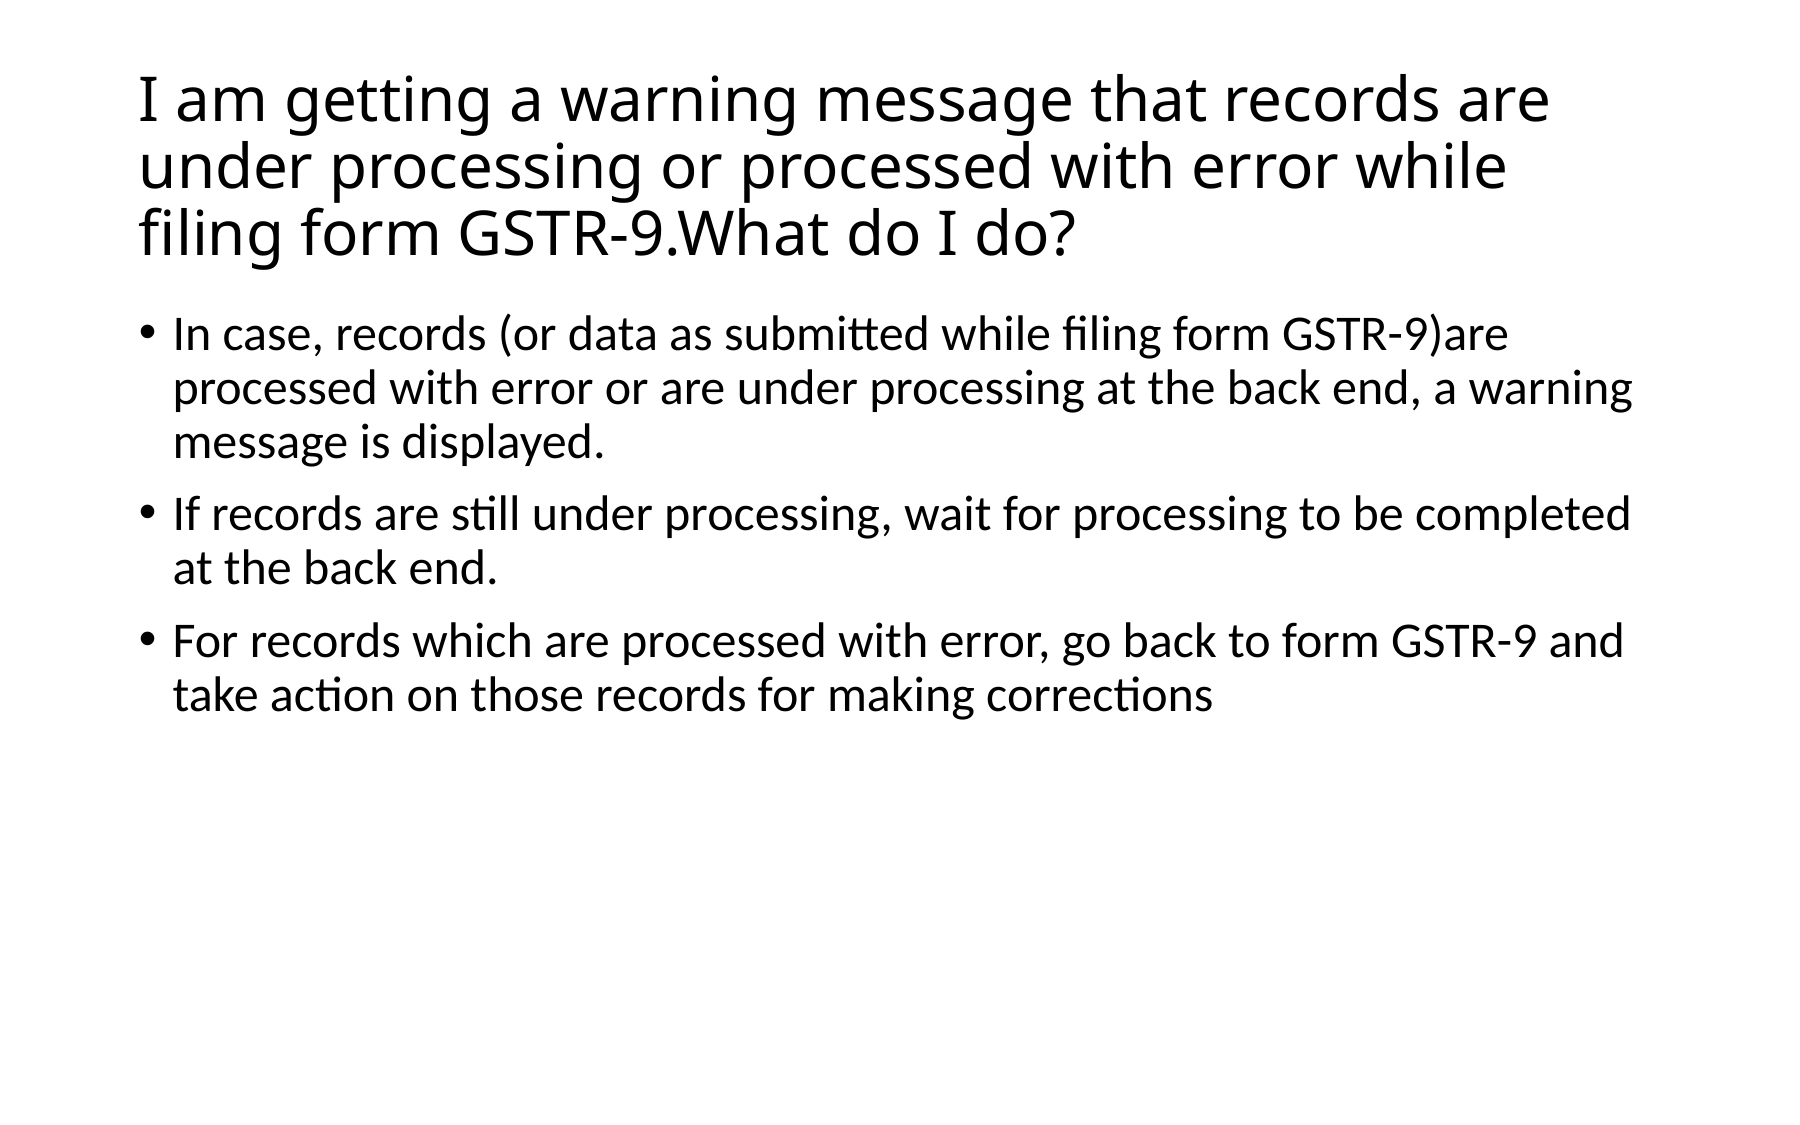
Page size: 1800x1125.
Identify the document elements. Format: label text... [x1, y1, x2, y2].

title I am getting a warning message that records are under processing or processed with error while filing form GSTR-9.What do I do? [123, 59, 1677, 278]
list In case, records (or data as submitted while filing form GSTR-9)are processed with error or are under processing at the back end, a warning message is displayed. If records are still under processing, wait for processing to be completed at the back end. For records which are processed with error, go back to form GSTR-9 and take action on those records for making corrections [123, 299, 1677, 1014]
